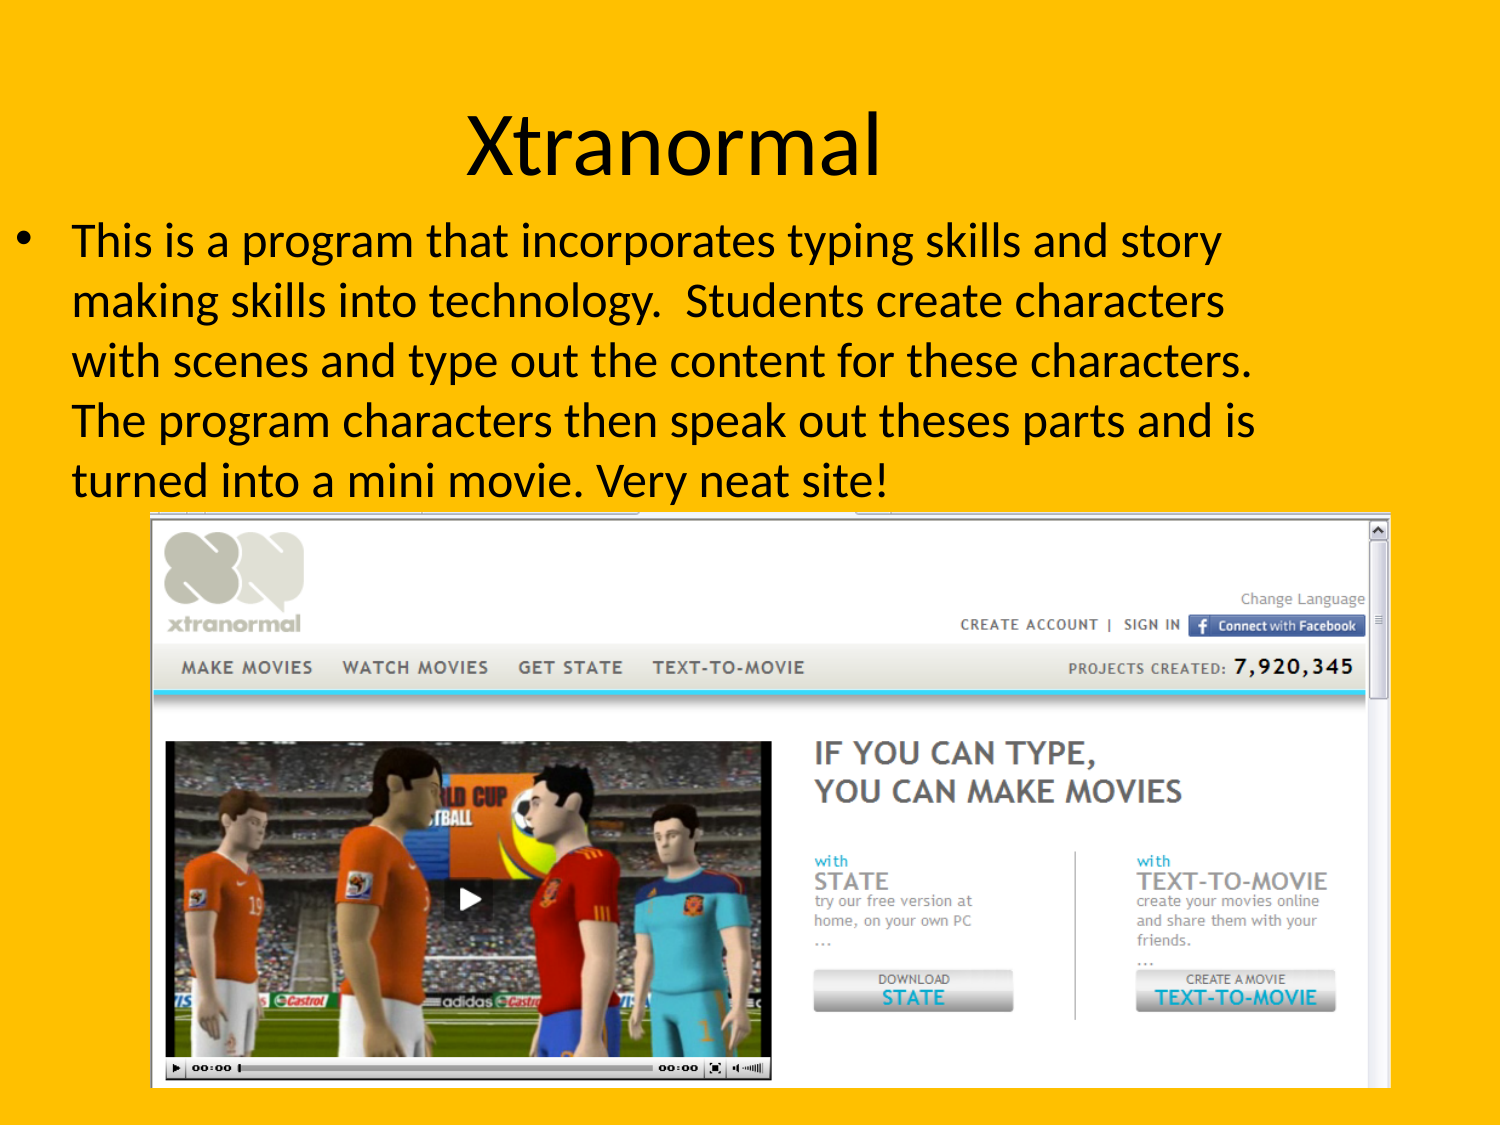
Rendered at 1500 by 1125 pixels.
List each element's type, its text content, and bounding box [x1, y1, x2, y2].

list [149, 512, 1391, 1088]
title Xtranormal [0, 45, 1350, 233]
list This is a program that incorporates typing skills and story making skills into technology. Students create characters with scenes and type out the content for these characters. The program characters then speak out theses parts and is turned into a mini movie. Very neat site! [0, 200, 1313, 538]
